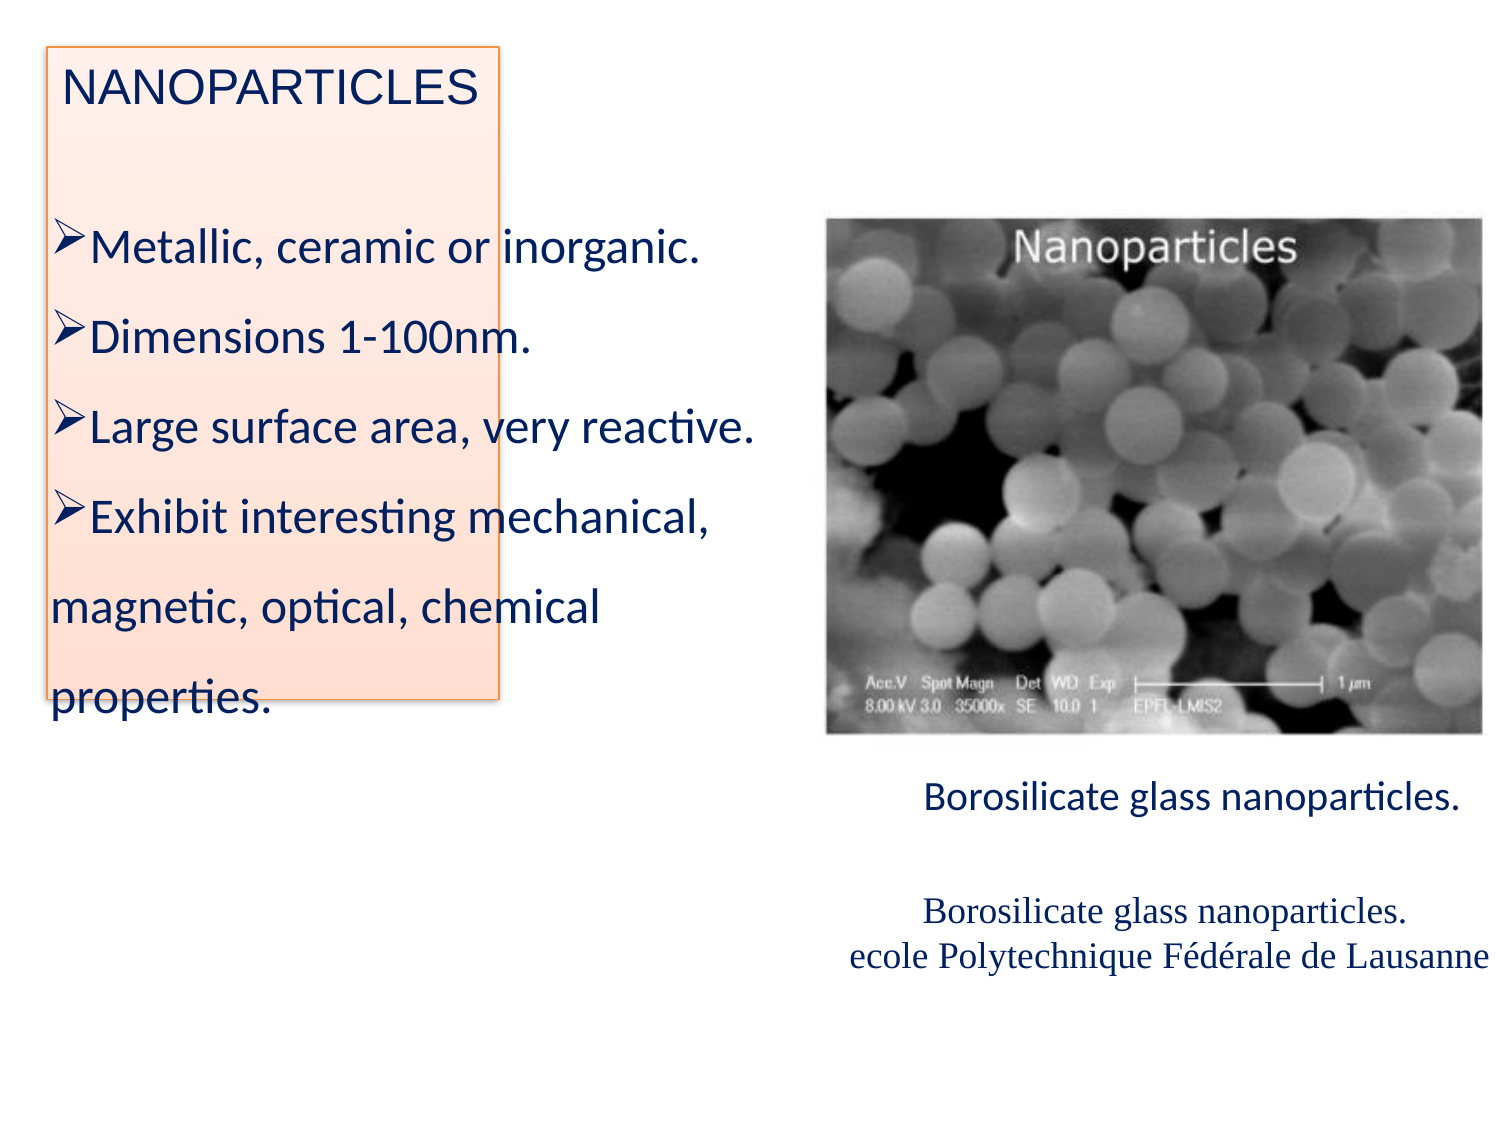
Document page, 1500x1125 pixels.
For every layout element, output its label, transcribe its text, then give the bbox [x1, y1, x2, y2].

text_box Borosilicate glass nanoparticles. [900, 761, 1486, 827]
list NANOPARTICLES [46, 46, 500, 175]
text_box Metallic, ceramic or inorganic. Dimensions 1-100nm. Large surface area, very reactive. Exhibit interesting mechanical, magnetic, optical, chemical properties. [35, 175, 797, 731]
picture [808, 210, 1500, 751]
text_box Borosilicate glass nanoparticles. ecole Polytechnique Fédérale de Lausanne [834, 878, 1500, 1029]
